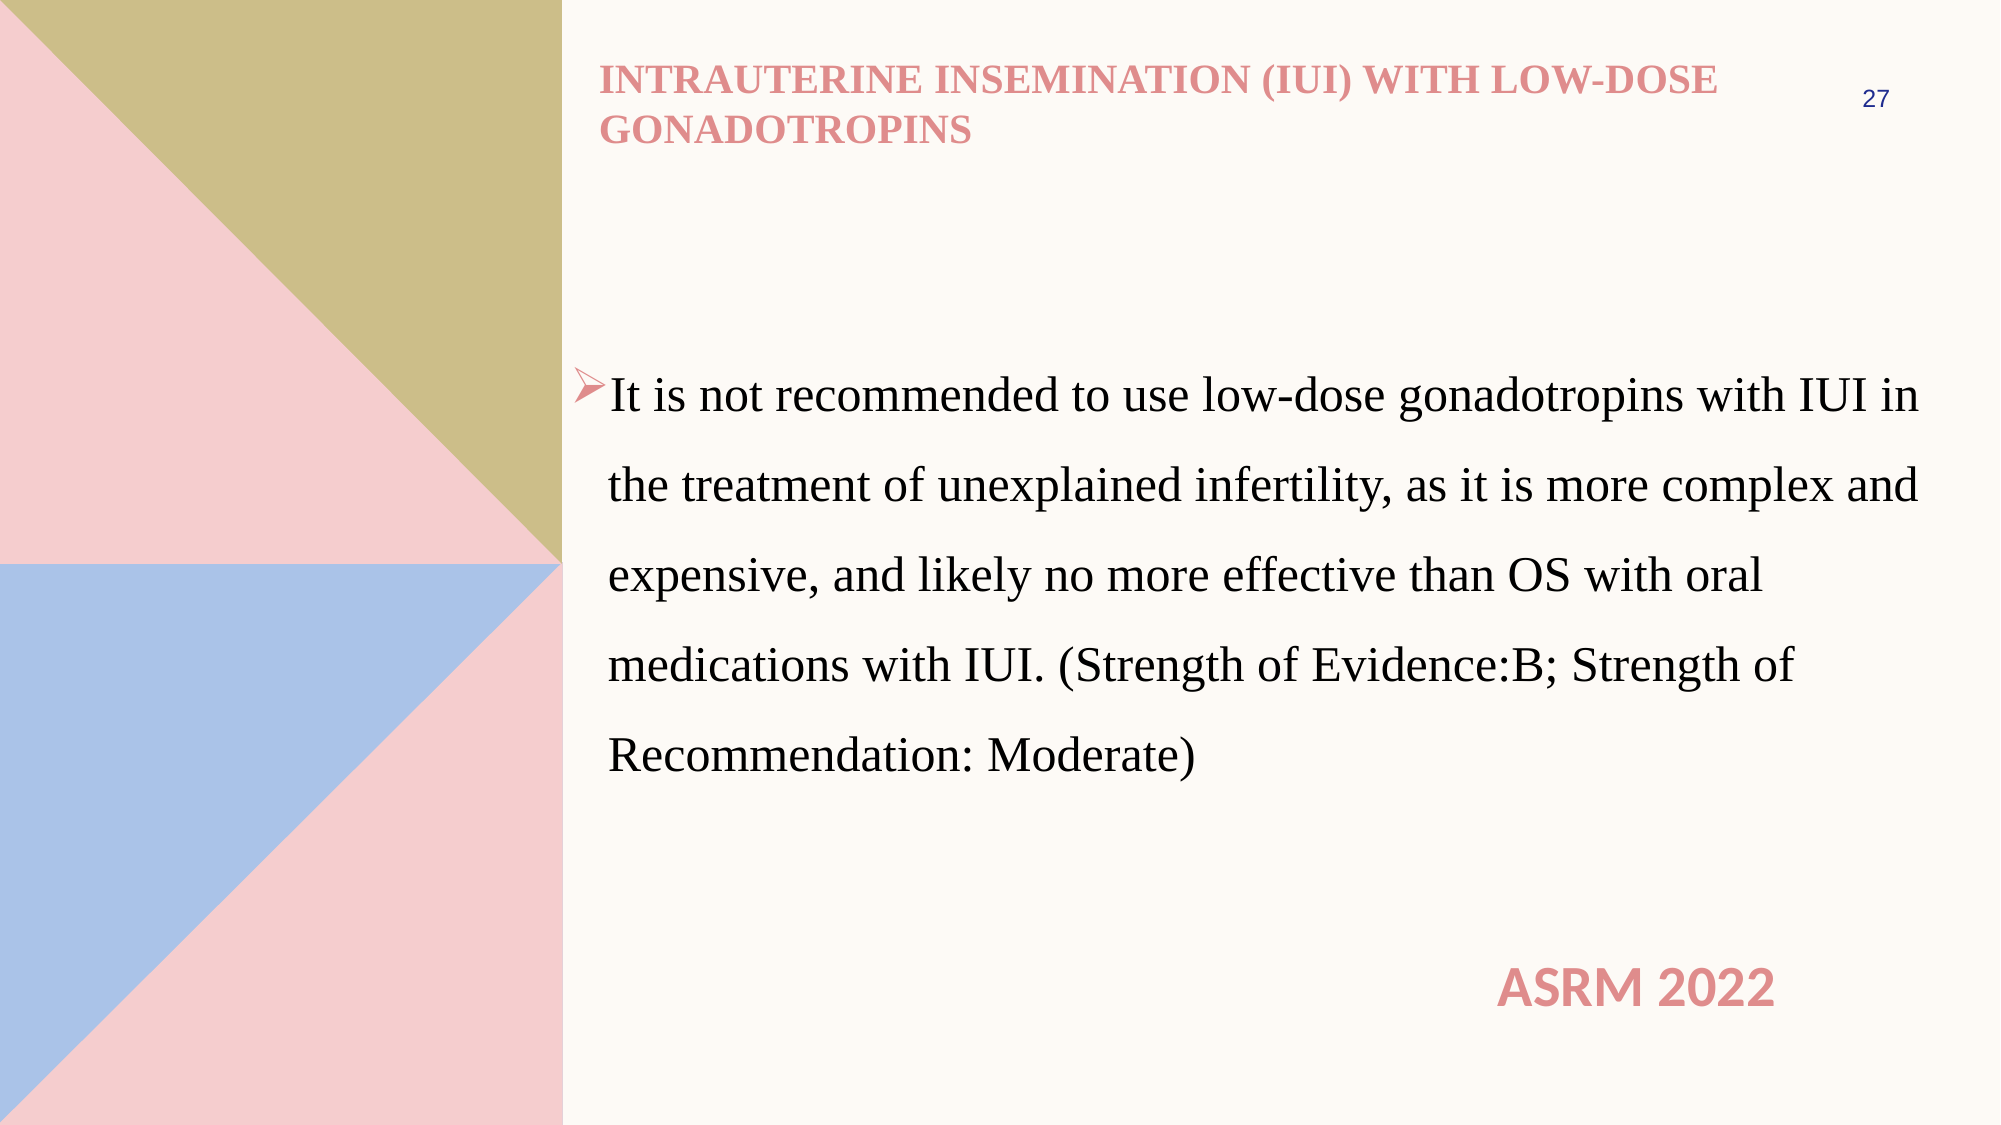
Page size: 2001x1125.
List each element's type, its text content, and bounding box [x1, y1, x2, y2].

slide_number 27 [1795, 75, 1958, 120]
title INTRAUTERINE INSEMINATION (IUI) WITH LOW-DOSE GONADOTROPINS [583, 44, 2000, 232]
list It is not recommended to use low-dose gonadotropins with IUI in the treatment of unexplained infertility, as it is more complex and expensive, and likely no more effective than OS with oral medications with IUI. (Strength of Evidence:B; Strength of Recommendation: Moderate) ASRM 2022 [555, 324, 2000, 1050]
